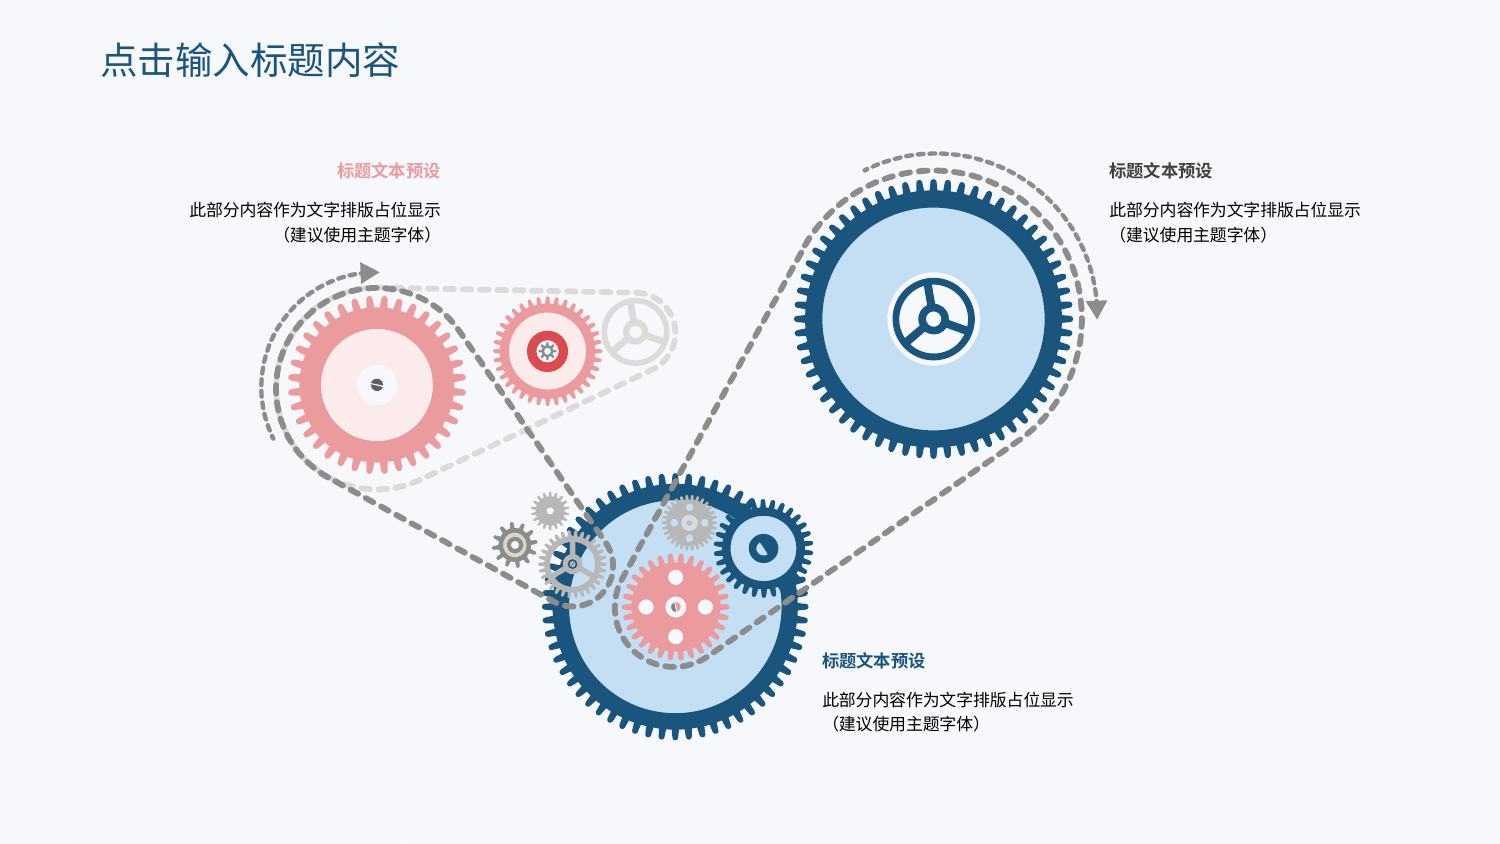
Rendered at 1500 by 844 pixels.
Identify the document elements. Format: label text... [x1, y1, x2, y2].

text_box [538, 342, 557, 361]
text_box [259, 377, 264, 399]
text_box [629, 372, 643, 383]
text_box [693, 432, 704, 446]
text_box [289, 440, 300, 450]
text_box [760, 310, 771, 324]
text_box [652, 508, 662, 522]
text_box [669, 337, 678, 352]
text_box [811, 220, 823, 234]
text_box [439, 537, 453, 548]
text_box [650, 294, 664, 305]
text_box [1010, 436, 1024, 448]
text_box [611, 602, 619, 617]
text_box [985, 159, 1099, 298]
text_box [464, 340, 476, 354]
text_box [681, 514, 698, 532]
text_box [573, 497, 585, 511]
text_box [853, 545, 867, 557]
text_box [274, 399, 282, 414]
text_box [645, 658, 660, 668]
text_box [1037, 412, 1050, 425]
text_box [1016, 194, 1029, 206]
text_box [551, 543, 569, 571]
text_box [613, 619, 623, 634]
text_box [710, 401, 721, 416]
text_box [553, 468, 565, 482]
text_box [835, 196, 849, 209]
text_box [259, 354, 268, 376]
text_box [1066, 367, 1076, 382]
text_box [644, 365, 659, 375]
text_box [659, 353, 671, 366]
text_box [392, 482, 407, 491]
text_box [562, 554, 583, 575]
text_box [510, 313, 585, 389]
text_box [1001, 185, 1015, 196]
text_box [492, 522, 538, 568]
text_box [1062, 247, 1072, 262]
text_box [609, 556, 616, 571]
text_box [469, 554, 483, 564]
text_box 点击输入标题内容 [100, 28, 450, 91]
text_box [347, 486, 361, 497]
text_box [1074, 280, 1083, 295]
text_box [579, 599, 593, 609]
text_box [1085, 300, 1108, 320]
text_box [530, 587, 545, 598]
text_box [325, 294, 334, 303]
text_box [1077, 297, 1085, 313]
text_box [343, 481, 356, 488]
text_box [933, 167, 949, 174]
text_box [260, 400, 272, 433]
text_box [336, 274, 358, 281]
text_box [643, 523, 654, 538]
text_box [898, 169, 913, 178]
text_box [881, 173, 896, 182]
text_box [702, 417, 713, 431]
text_box [767, 604, 781, 616]
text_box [173, 152, 456, 264]
text_box [696, 654, 710, 665]
text_box [566, 527, 576, 535]
text_box [503, 432, 517, 443]
text_box [967, 466, 981, 477]
text_box [321, 329, 432, 441]
text_box [1058, 383, 1069, 397]
text_box [415, 294, 429, 304]
text_box [581, 395, 596, 405]
text_box [292, 319, 304, 333]
text_box [454, 545, 468, 556]
text_box [850, 187, 864, 198]
text_box [769, 295, 780, 309]
text_box [440, 462, 454, 472]
text_box [541, 576, 809, 741]
text_box [1053, 232, 1064, 246]
text_box [953, 476, 967, 487]
text_box [613, 380, 627, 390]
text_box [597, 387, 611, 398]
text_box [273, 365, 281, 380]
text_box [679, 661, 694, 670]
text_box [504, 533, 526, 557]
text_box [719, 386, 729, 401]
text_box [839, 555, 853, 567]
text_box [892, 277, 975, 361]
text_box [727, 371, 738, 385]
text_box [1029, 205, 1043, 218]
text_box [484, 562, 499, 573]
text_box [924, 496, 938, 507]
text_box [293, 446, 305, 459]
text_box [824, 565, 838, 576]
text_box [807, 641, 1090, 753]
text_box [500, 570, 514, 581]
text_box [793, 179, 1074, 459]
text_box [504, 397, 516, 411]
text_box [985, 178, 999, 188]
text_box [951, 169, 966, 177]
text_box [915, 167, 931, 175]
text_box [362, 495, 377, 506]
text_box [616, 289, 631, 296]
text_box [570, 502, 781, 713]
text_box [621, 553, 730, 661]
text_box [492, 296, 603, 407]
text_box [569, 540, 576, 556]
text_box [661, 495, 718, 551]
text_box [273, 382, 279, 397]
text_box [454, 326, 466, 340]
text_box [760, 542, 770, 554]
text_box [277, 348, 286, 363]
text_box [593, 526, 604, 540]
text_box [746, 497, 755, 509]
text_box [494, 383, 506, 397]
text_box [1024, 425, 1037, 437]
text_box [511, 287, 527, 294]
text_box [810, 575, 824, 586]
text_box [529, 287, 544, 294]
text_box [284, 431, 295, 446]
text_box [425, 285, 440, 292]
text_box [526, 330, 569, 373]
text_box [910, 505, 924, 517]
text_box [671, 320, 679, 335]
text_box [748, 533, 779, 563]
text_box [314, 465, 323, 474]
text_box [671, 602, 677, 612]
text_box [668, 478, 679, 492]
text_box [348, 286, 363, 295]
text_box [455, 455, 470, 465]
text_box [370, 384, 383, 392]
text_box [484, 368, 496, 382]
text_box [277, 416, 287, 430]
text_box [786, 264, 796, 279]
text_box [370, 378, 384, 386]
text_box [796, 584, 810, 596]
text_box [332, 478, 346, 489]
text_box [739, 624, 753, 636]
text_box [332, 290, 346, 301]
text_box [474, 354, 486, 368]
text_box [543, 454, 555, 468]
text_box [1094, 152, 1377, 264]
text_box [635, 539, 646, 553]
text_box [865, 179, 879, 189]
text_box [612, 585, 621, 600]
text_box [598, 289, 614, 296]
text_box [753, 614, 767, 626]
text_box [618, 569, 629, 584]
text_box [443, 313, 456, 325]
text_box [744, 341, 754, 355]
text_box [515, 579, 529, 590]
text_box [870, 151, 926, 169]
text_box [752, 325, 763, 340]
text_box [538, 530, 607, 599]
text_box [506, 536, 524, 554]
text_box [531, 491, 570, 531]
text_box [487, 440, 501, 450]
text_box [283, 333, 294, 347]
text_box [710, 644, 724, 656]
text_box [556, 572, 575, 586]
text_box [777, 280, 788, 294]
text_box [317, 469, 331, 481]
text_box [303, 307, 317, 320]
text_box [276, 412, 284, 417]
text_box [476, 286, 492, 293]
text_box [392, 284, 405, 291]
text_box [677, 462, 687, 477]
text_box [631, 648, 645, 660]
text_box [459, 286, 475, 293]
text_box [375, 486, 390, 493]
text_box [660, 493, 671, 507]
text_box [581, 288, 596, 295]
text_box [663, 304, 674, 319]
text_box [546, 288, 562, 295]
text_box [578, 565, 595, 579]
text_box [409, 477, 423, 487]
text_box [269, 433, 276, 441]
text_box [735, 356, 746, 370]
text_box [823, 208, 836, 221]
text_box [996, 446, 1009, 458]
text_box [662, 663, 677, 670]
text_box [399, 288, 414, 297]
text_box [575, 473, 744, 541]
text_box [407, 285, 423, 292]
text_box [343, 288, 350, 296]
text_box [675, 601, 681, 612]
text_box [620, 635, 632, 649]
text_box [563, 483, 575, 497]
text_box [896, 515, 910, 527]
text_box [358, 485, 373, 493]
text_box [1072, 350, 1081, 365]
text_box [424, 470, 438, 480]
text_box [304, 459, 317, 471]
text_box [603, 540, 613, 554]
text_box [265, 278, 336, 353]
text_box [601, 297, 670, 366]
text_box [583, 511, 595, 525]
text_box [359, 285, 367, 292]
text_box [968, 172, 983, 181]
text_box [317, 298, 331, 309]
text_box [981, 456, 995, 468]
text_box [288, 295, 466, 474]
text_box [365, 285, 380, 292]
text_box [927, 151, 961, 158]
text_box [605, 573, 615, 588]
text_box [382, 285, 397, 293]
text_box [594, 588, 607, 601]
text_box [823, 208, 1044, 430]
text_box [471, 447, 486, 457]
text_box [731, 516, 796, 581]
text_box [713, 499, 814, 598]
text_box [360, 274, 377, 285]
text_box [627, 554, 637, 568]
text_box [1078, 315, 1085, 330]
text_box [794, 249, 805, 264]
text_box [534, 417, 548, 428]
text_box [518, 426, 526, 435]
text_box [802, 235, 813, 249]
text_box [430, 302, 443, 314]
text_box [550, 410, 564, 420]
text_box [524, 426, 535, 439]
text_box [551, 565, 567, 579]
text_box [725, 634, 738, 646]
text_box [867, 535, 881, 547]
text_box [442, 285, 457, 293]
text_box [546, 596, 560, 607]
text_box [494, 286, 510, 294]
text_box [633, 289, 648, 297]
text_box [1076, 332, 1084, 348]
text_box [534, 440, 545, 454]
text_box [423, 528, 438, 539]
text_box [393, 512, 407, 523]
text_box [562, 602, 577, 610]
text_box [938, 486, 952, 497]
text_box [685, 447, 696, 462]
text_box [1042, 218, 1054, 231]
text_box [881, 525, 895, 537]
text_box [514, 411, 525, 425]
text_box [962, 153, 984, 163]
text_box [408, 520, 422, 531]
text_box [566, 402, 580, 413]
text_box [782, 594, 796, 606]
text_box [1069, 263, 1078, 278]
text_box [862, 166, 870, 173]
text_box [576, 543, 587, 558]
text_box [1048, 398, 1060, 412]
text_box [563, 288, 579, 295]
text_box [378, 503, 392, 514]
